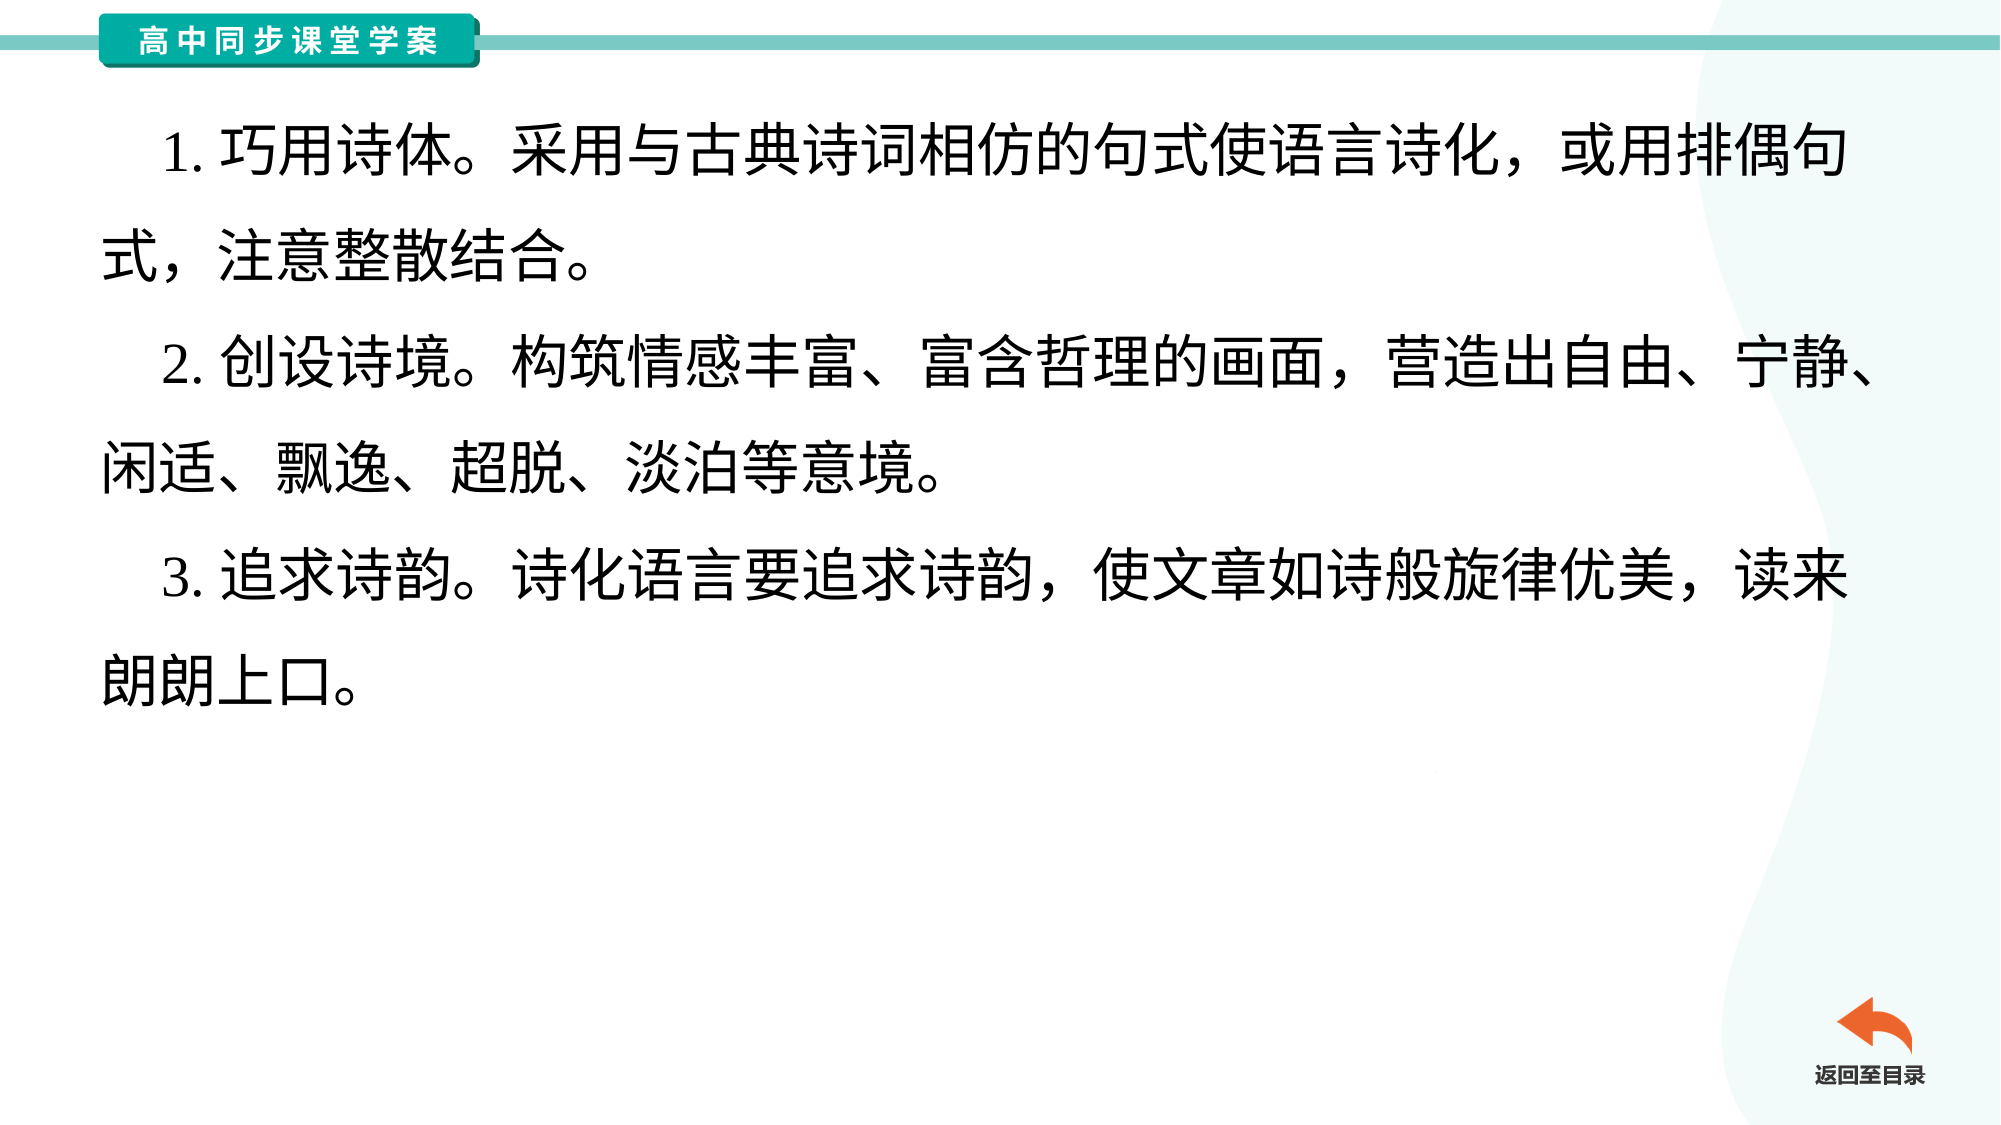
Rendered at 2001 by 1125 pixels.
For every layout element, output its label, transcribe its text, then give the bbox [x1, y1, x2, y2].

picture [0, 0, 2000, 1125]
text_box 1.巧用诗体。采用与古典诗词相仿的句式使语言诗化，或用排偶句 式，注意整散结合。 2.创设诗境。构筑情感丰富、富含哲理的画面，营造出自由、宁静、 闲适、飘逸、超脱、淡泊等意境。 3.追求诗韵。诗化语言要追求诗韵，使文章如诗般旋律优美，读来 朗朗上口。 [100, 76, 1899, 715]
